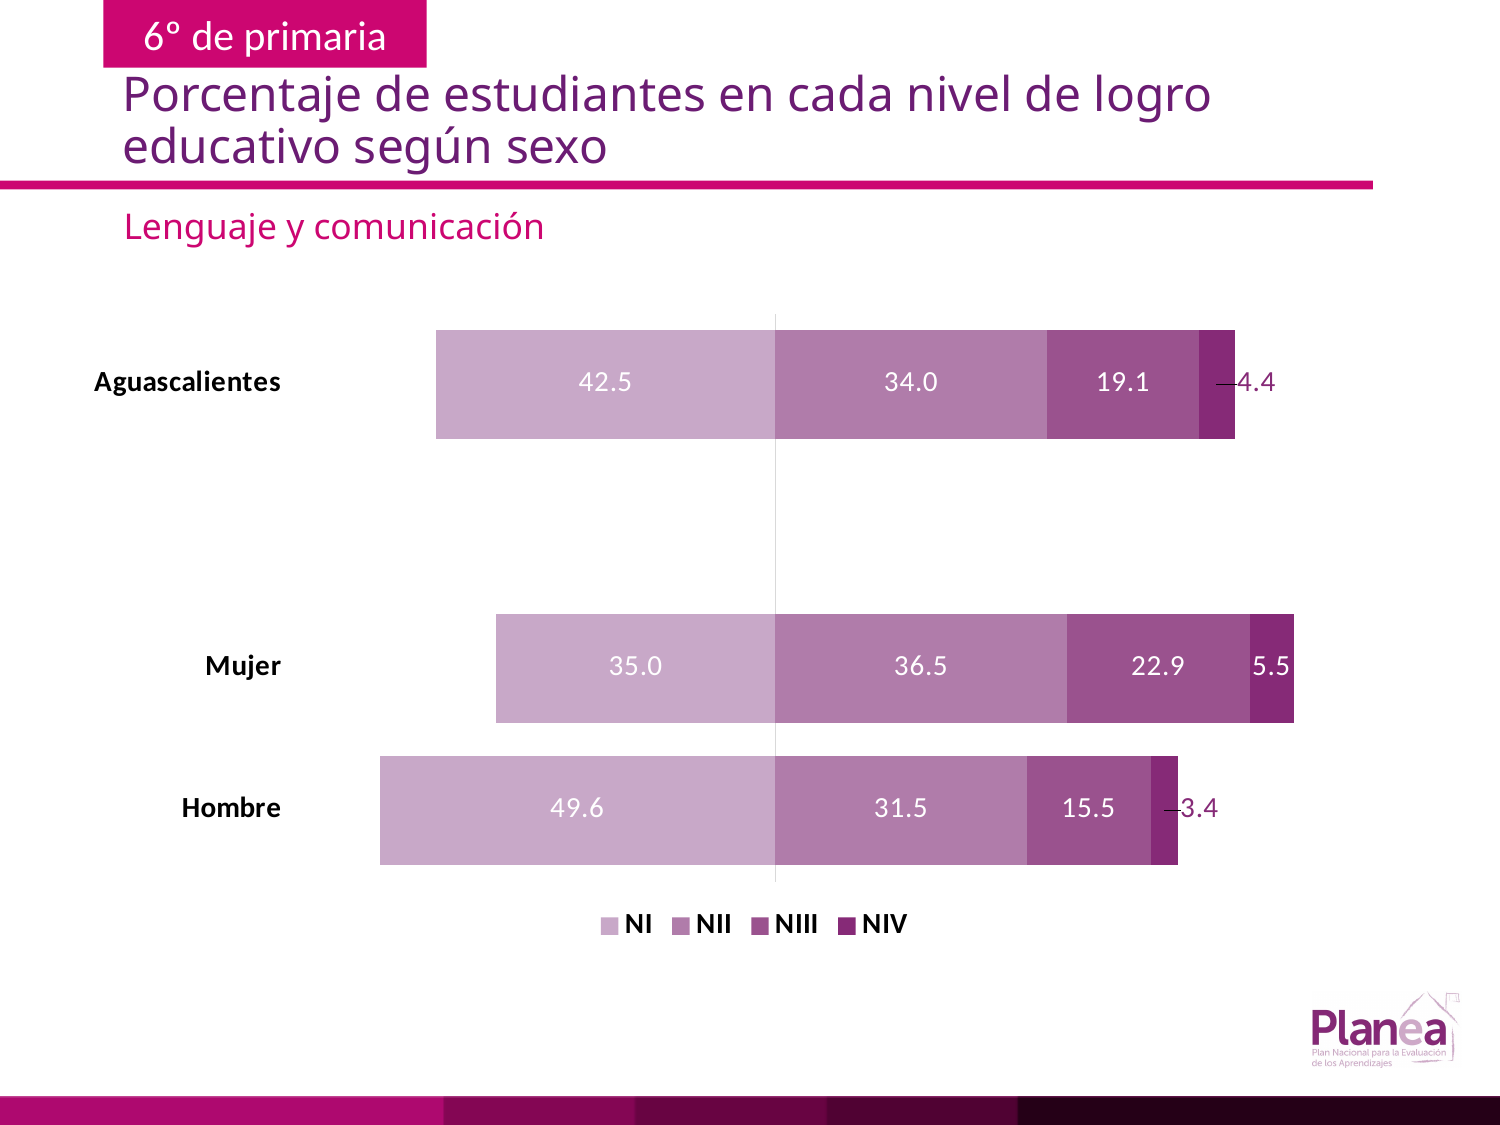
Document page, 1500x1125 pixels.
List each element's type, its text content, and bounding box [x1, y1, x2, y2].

list Lenguaje y comunicación [108, 196, 1403, 301]
chart [66, 301, 1442, 947]
text_box [0, 179, 1374, 190]
picture [1312, 991, 1462, 1068]
picture [0, 1096, 1500, 1125]
title Porcentaje de estudiantes en cada nivel de logro educativo según sexo [107, 62, 1402, 201]
